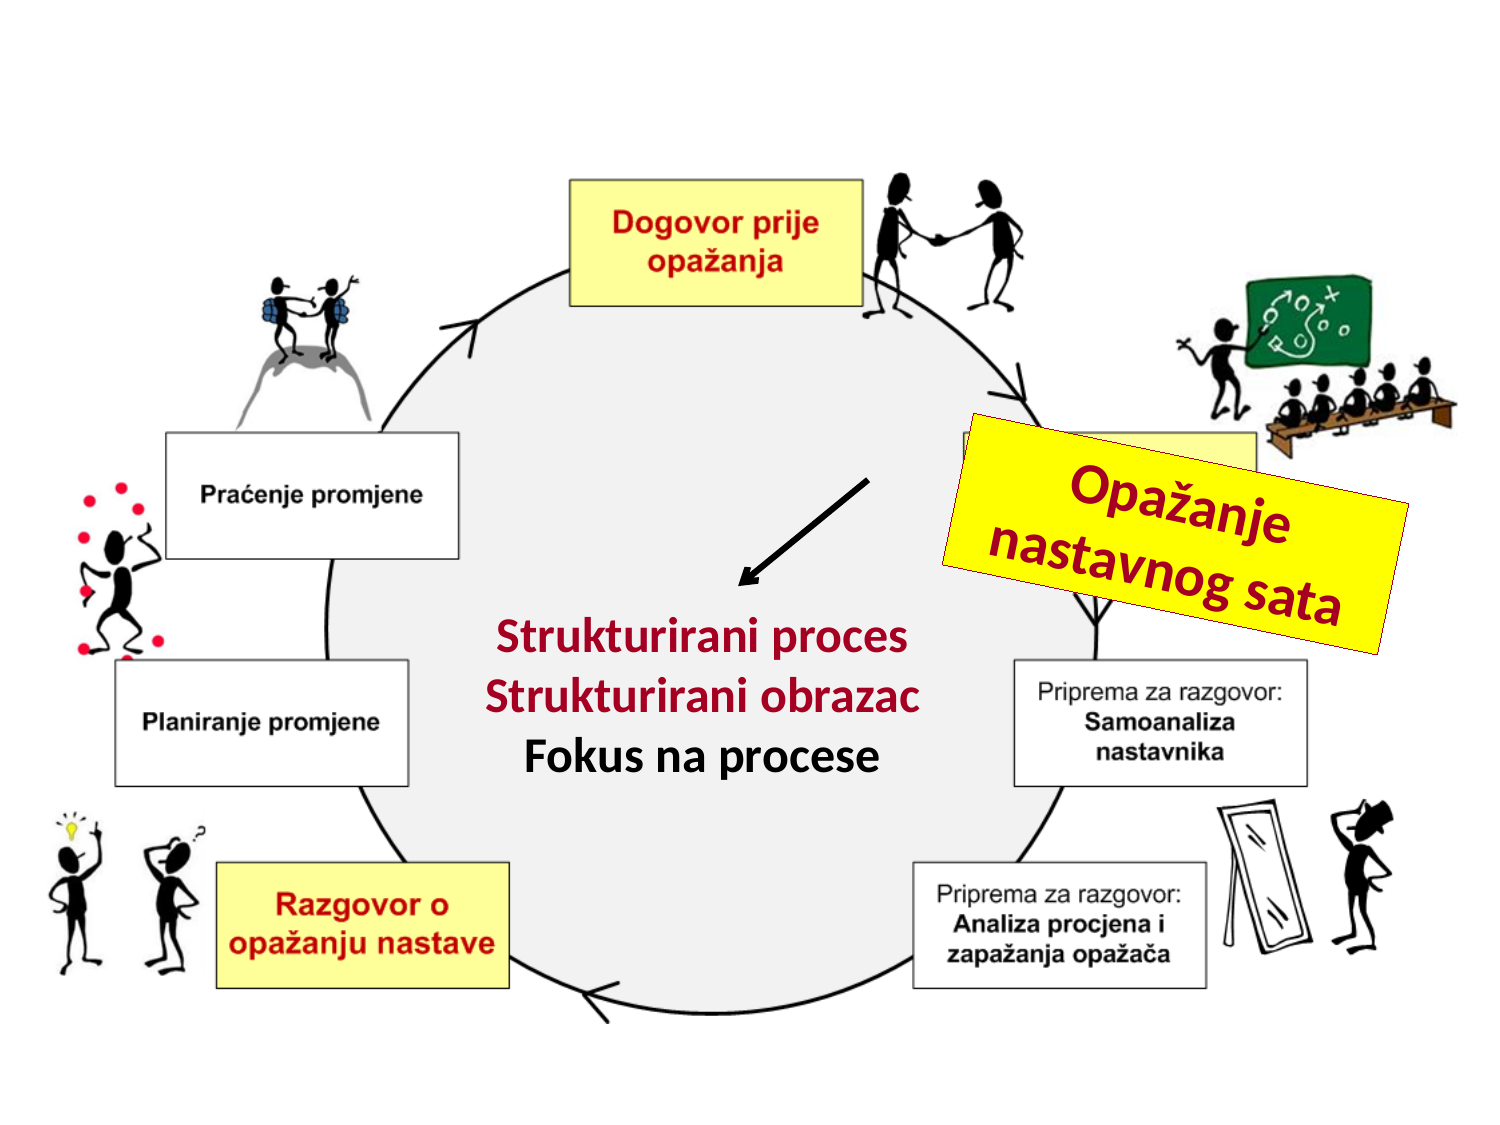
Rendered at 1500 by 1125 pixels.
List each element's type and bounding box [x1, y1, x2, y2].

picture [29, 172, 1459, 1024]
text_box [737, 479, 869, 587]
